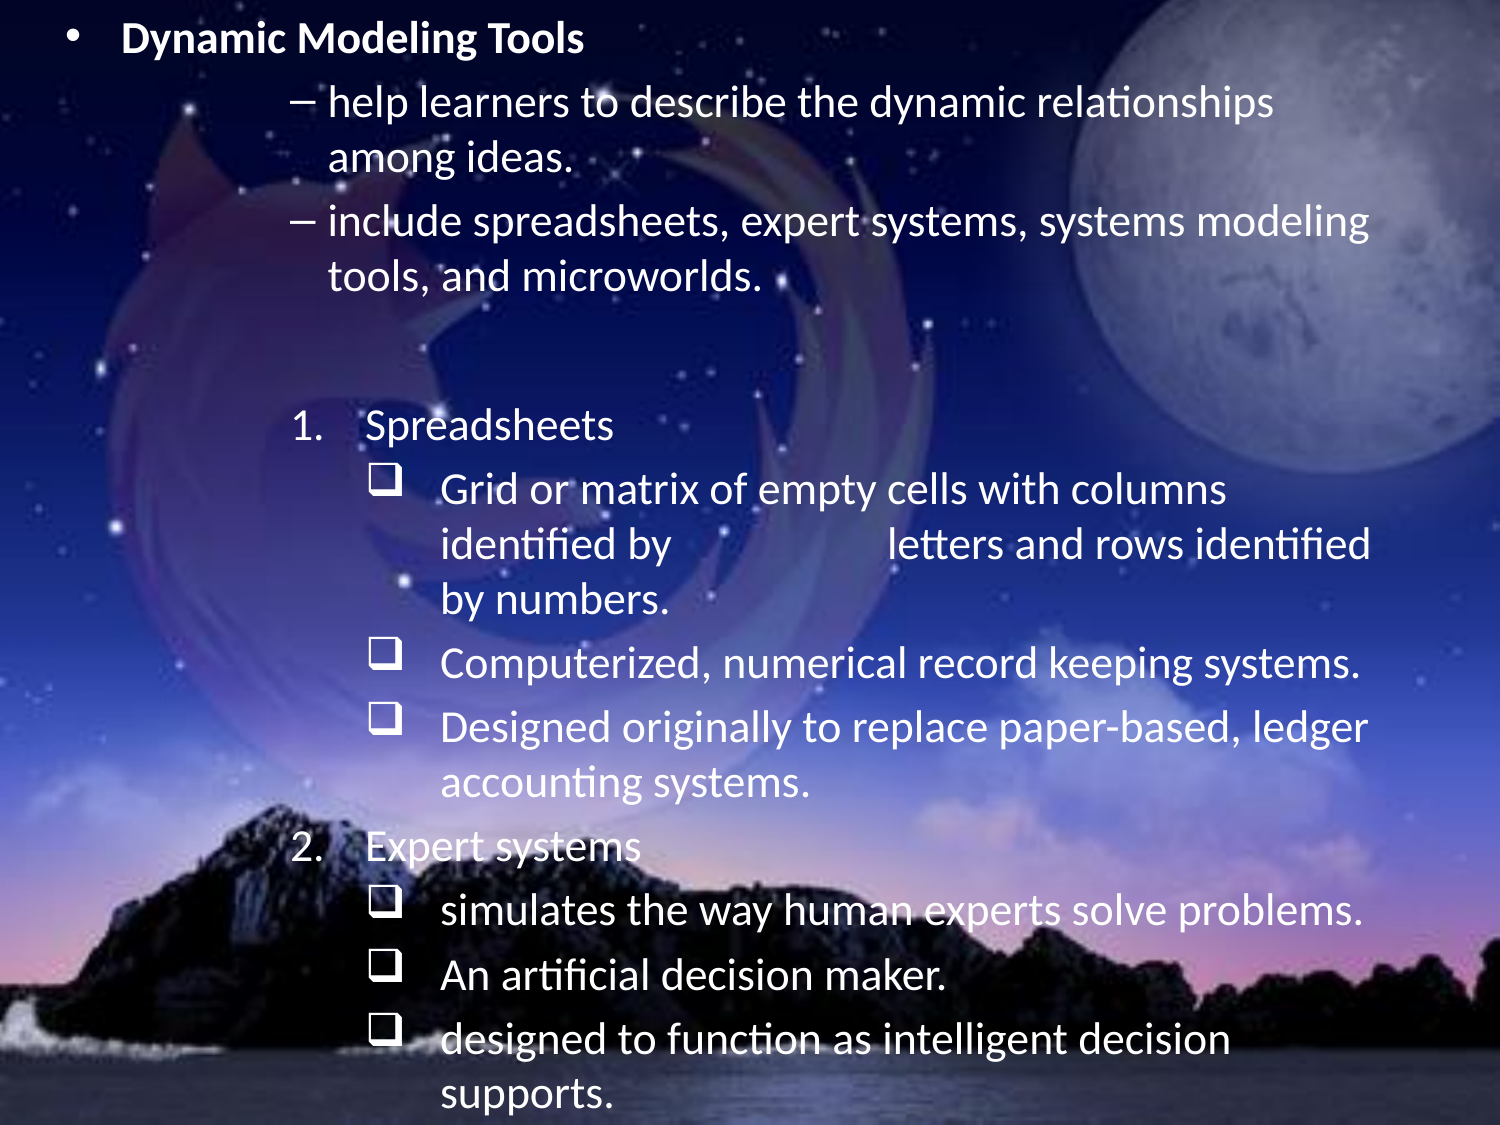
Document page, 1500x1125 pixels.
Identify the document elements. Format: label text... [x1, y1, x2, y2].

list Dynamic Modeling Tools help learners to describe the dynamic relationships among ideas. include spreadsheets, expert systems, systems modeling tools, and microworlds. Spreadsheets Grid or matrix of empty cells with columns identified by letters and rows identified by numbers. Computerized, numerical record keeping systems. Designed originally to replace paper-based, ledger accounting systems. Expert systems simulates the way human experts solve problems. An artificial decision maker. designed to function as intelligent decision supports. [50, 0, 1400, 1013]
picture [371, 1015, 395, 1039]
picture [0, 0, 1500, 1125]
